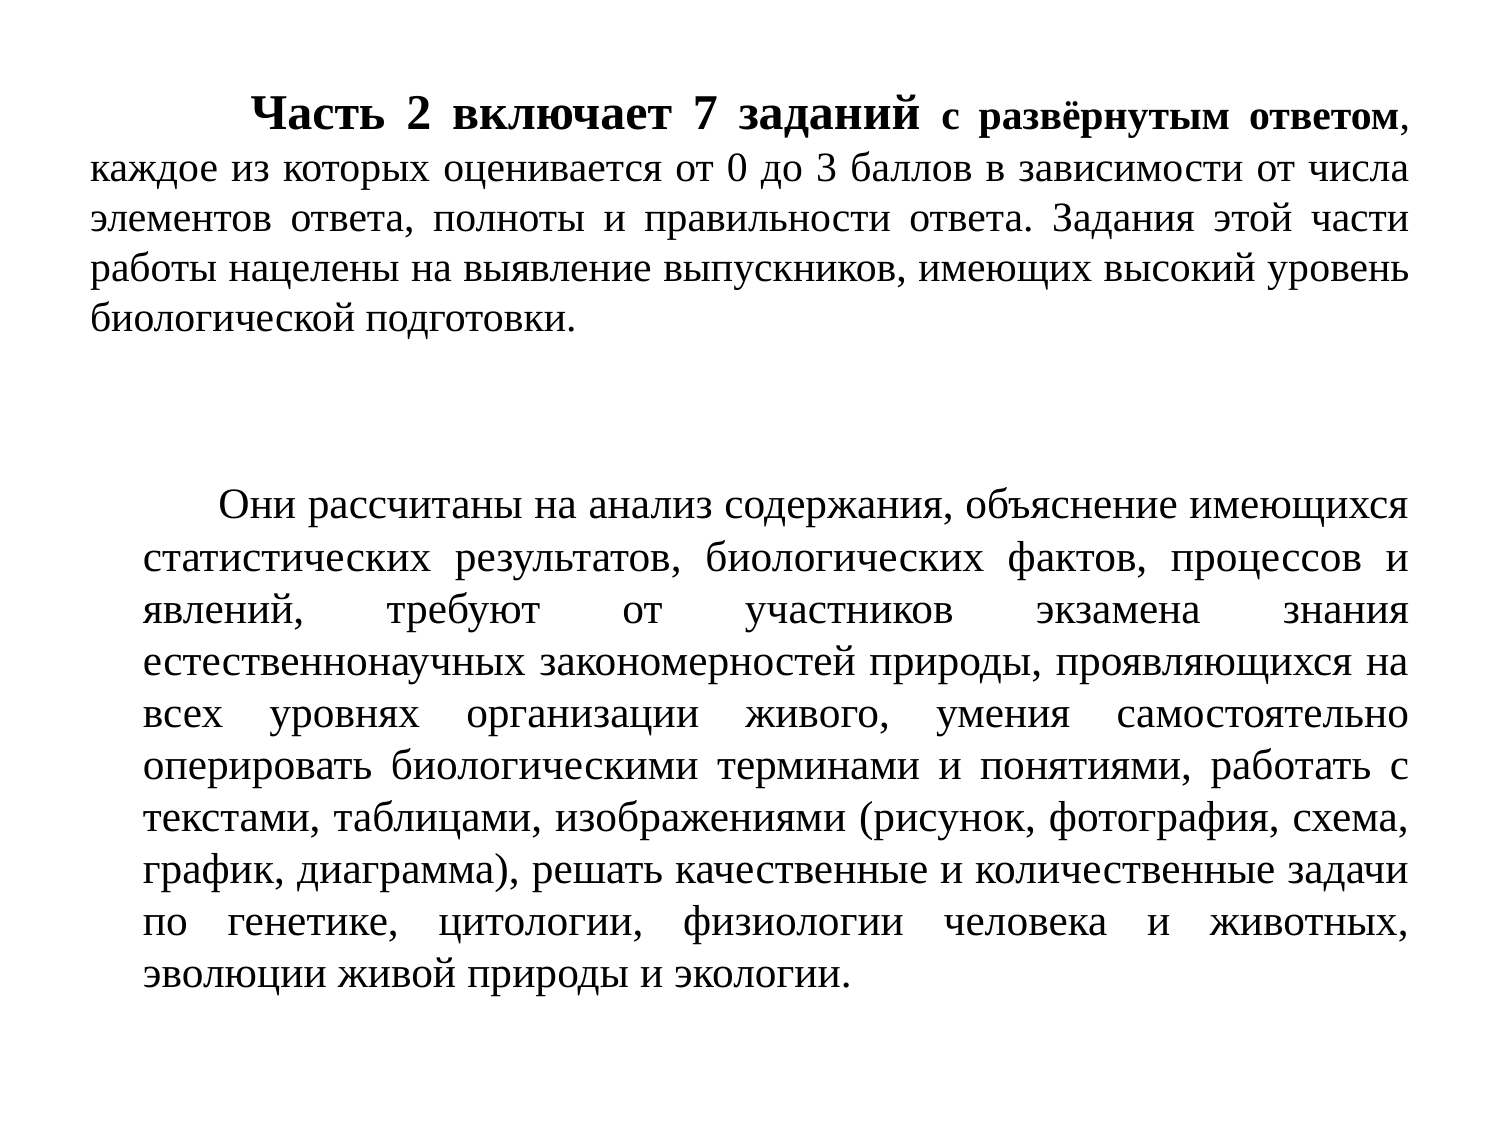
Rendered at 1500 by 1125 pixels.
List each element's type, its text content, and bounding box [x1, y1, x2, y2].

title Часть 2 включает 7 заданий с развёрнутым ответом, каждое из которых оценивается от 0 до 3 баллов в зависимости от числа элементов ответа, полноты и правильности ответа. Задания этой части работы нацелены на выявление выпускников, имеющих высокий уровень биологической подготовки. [75, 45, 1425, 374]
list Они рассчитаны на анализ содержания, объяснение имеющихся статистических результатов, биологических фактов, процессов и явлений, требуют от участников экзамена знания естественнонаучных закономерностей природы, проявляющихся на всех уровнях организации живого, умения самостоятельно оперировать биологическими терминами и понятиями, работать с текстами, таблицами, изображениями (рисунок, фотография, схема, график, диаграмма), решать качественные и количественные задачи по генетике, цитологии, физиологии человека и животных, эволюции живой природы и экологии. [75, 468, 1425, 1005]
